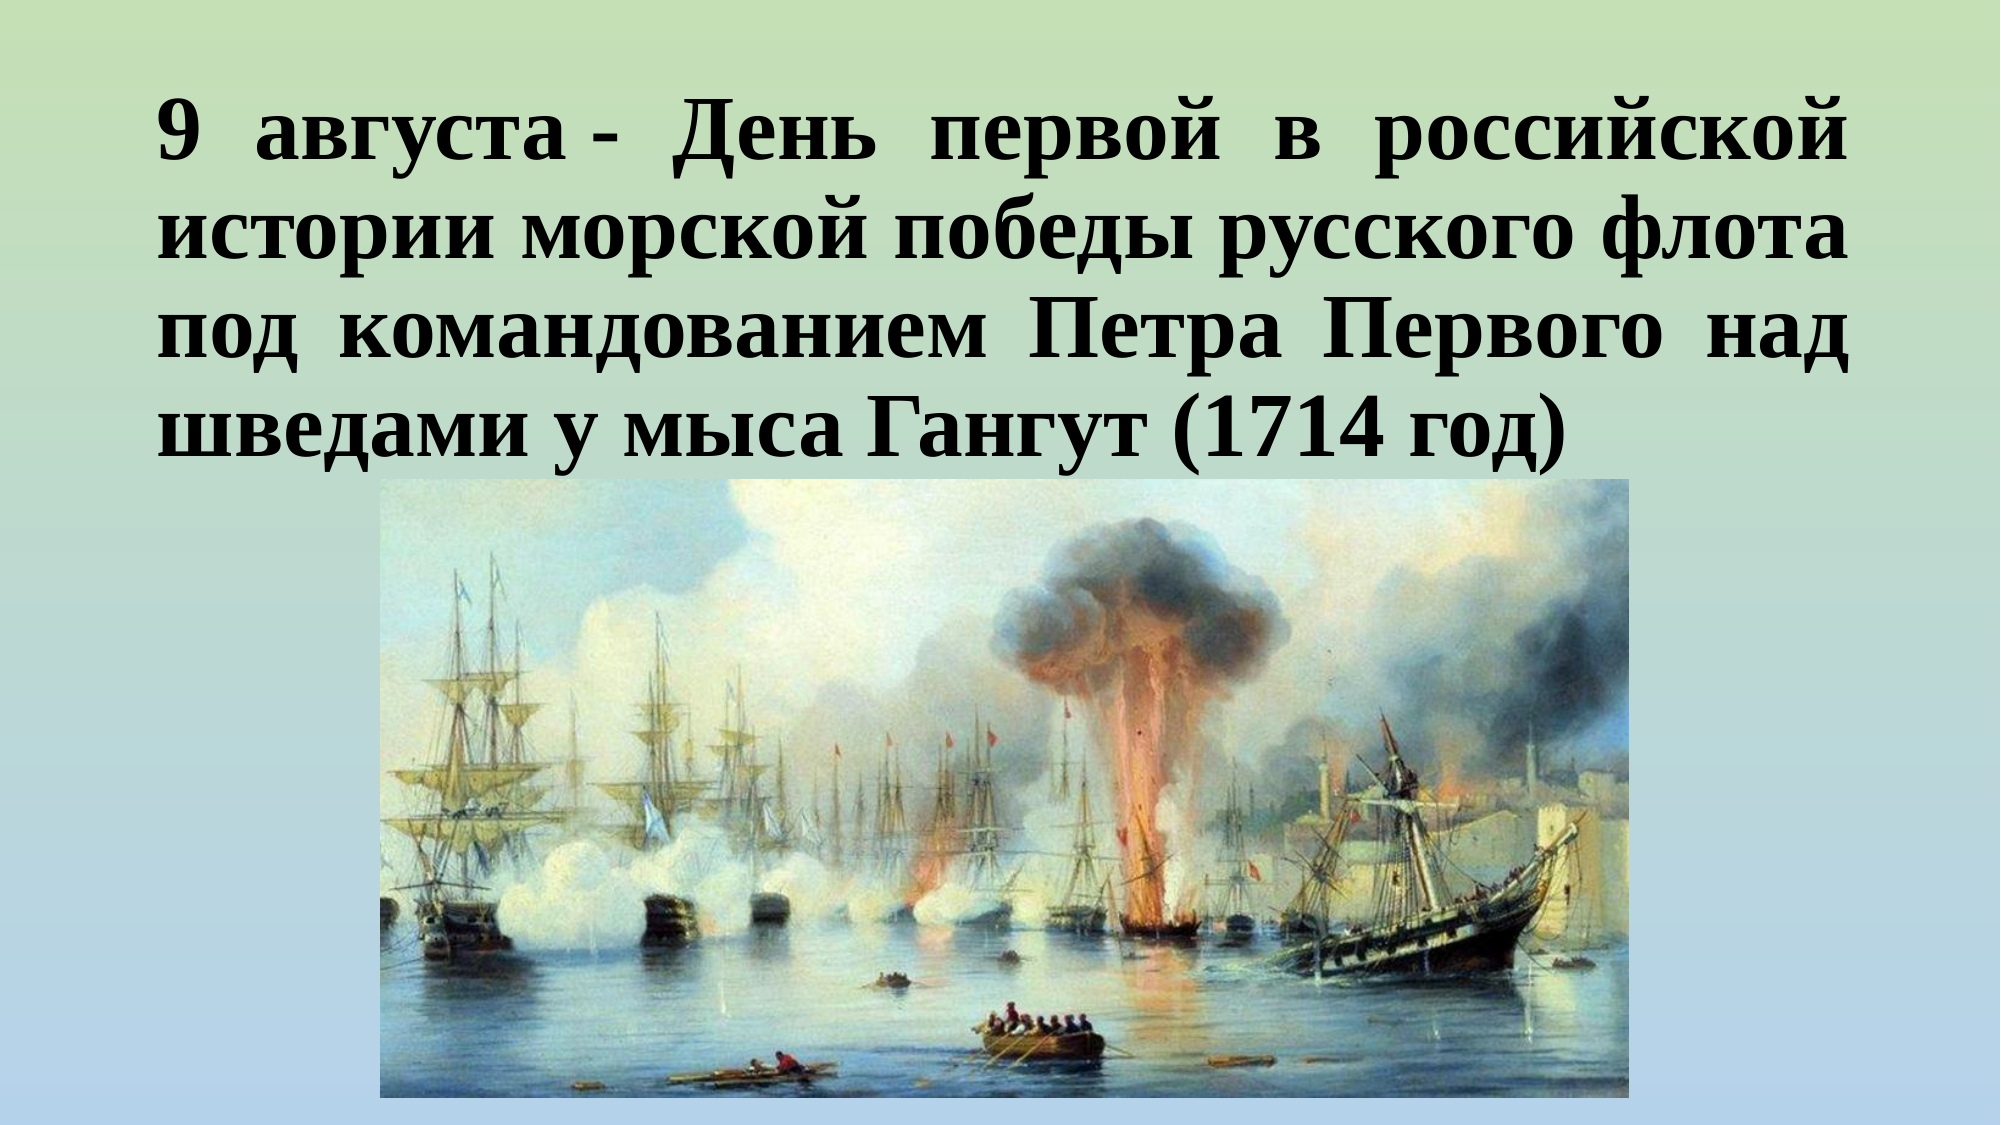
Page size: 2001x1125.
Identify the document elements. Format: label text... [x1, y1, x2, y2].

title 9 августа - День первой в российской истории морской победы русского флота под командованием Петра Первого над шведами у мыса Гангут (1714 год) [141, 169, 1867, 387]
picture [380, 479, 1629, 1098]
